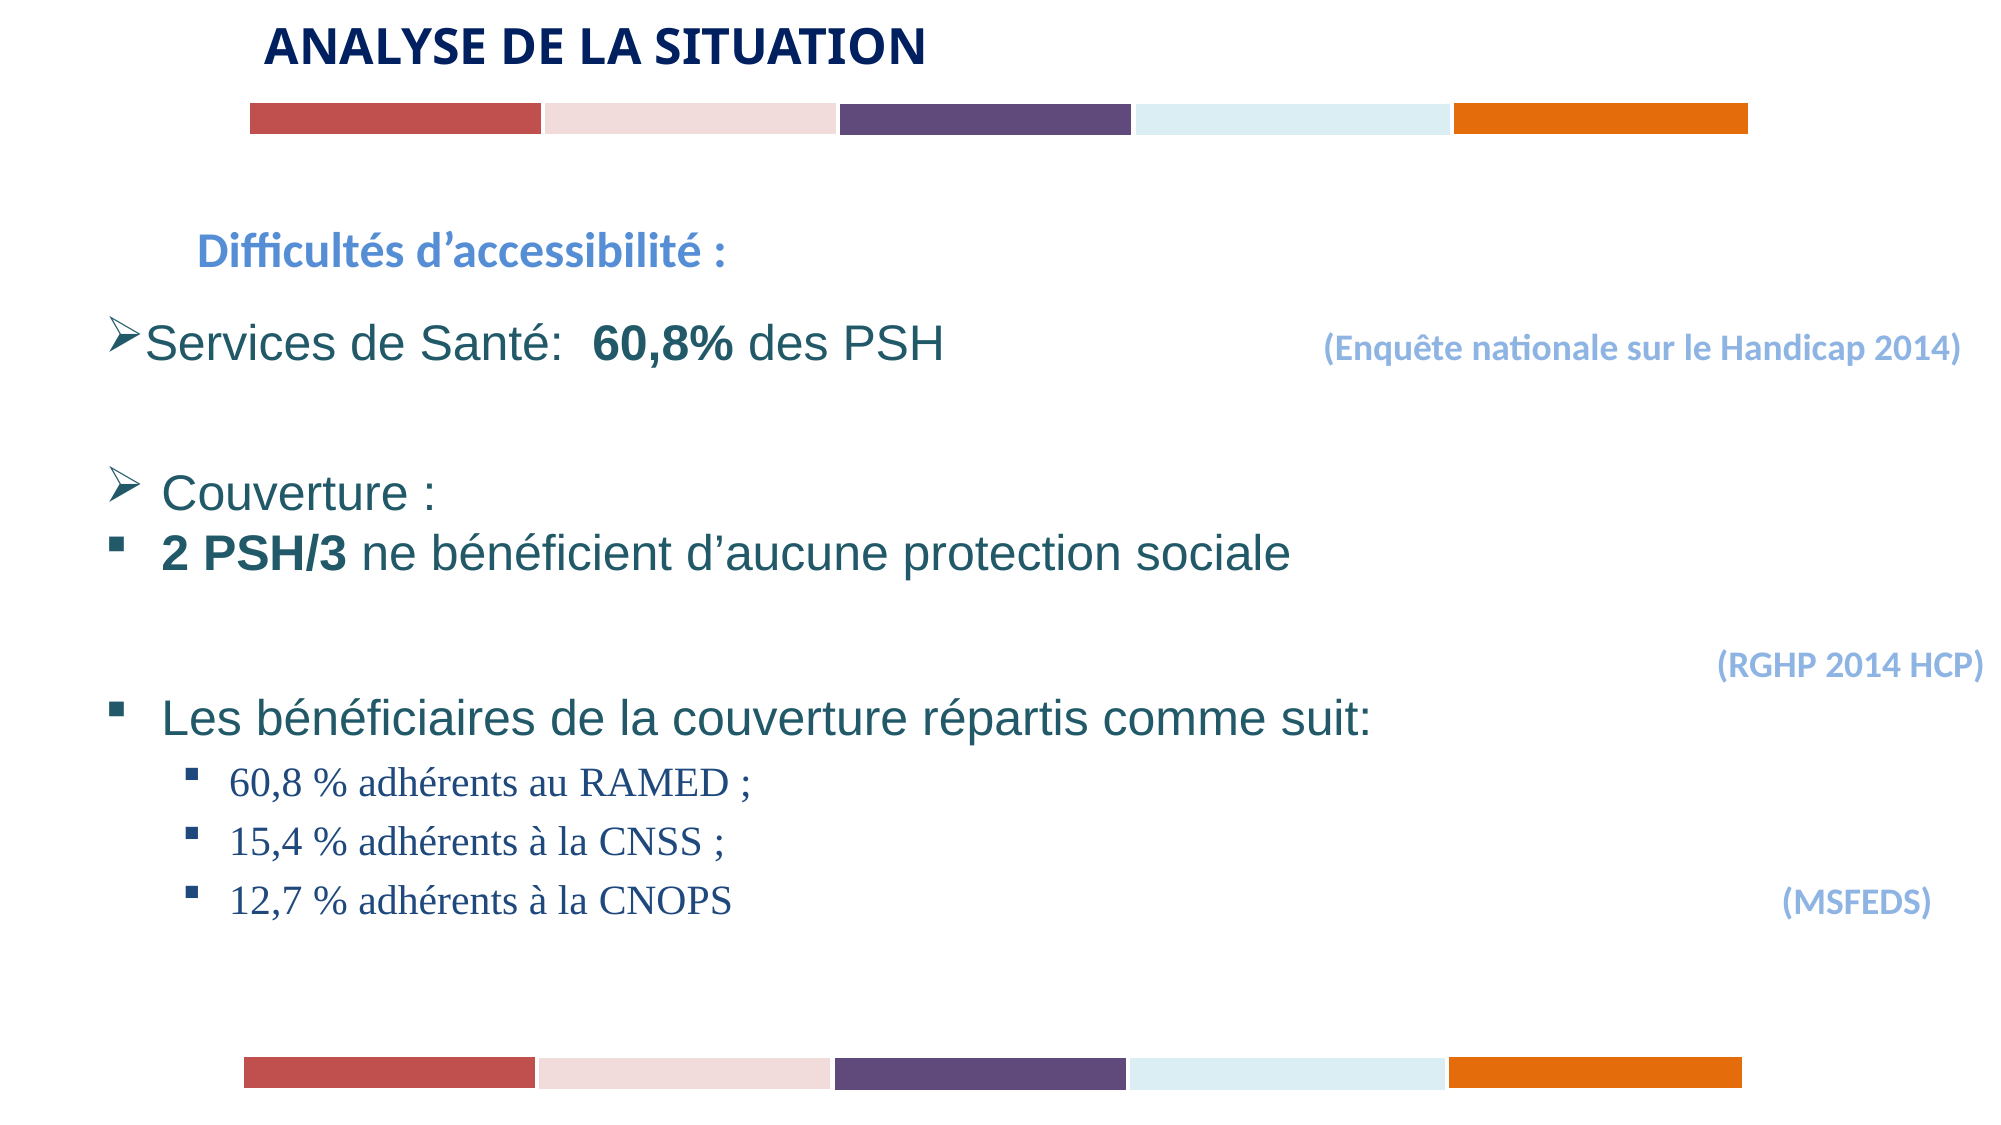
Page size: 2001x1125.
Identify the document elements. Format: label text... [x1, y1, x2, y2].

text_box [91, 151, 1453, 288]
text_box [247, 100, 1751, 138]
text_box Difficultés d’accessibilité : [182, 210, 743, 286]
text_box Services de Santé: 60,8% des PSH (Enquête nationale sur le Handicap 2014) Couverture : 2 PSH/3 ne bénéficient d’aucune protection sociale (RGHP 2014 HCP) Les bénéficiaires de la couverture répartis comme suit: 60,8 % adhérents au RAMED ; 15,4 % adhérents à la CNSS ; 12,7 % adhérents à la CNOPS (MSFEDS) [90, 303, 2000, 930]
text_box ANALYSE DE LA SITUATION [249, 7, 1056, 82]
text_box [241, 1054, 1745, 1093]
